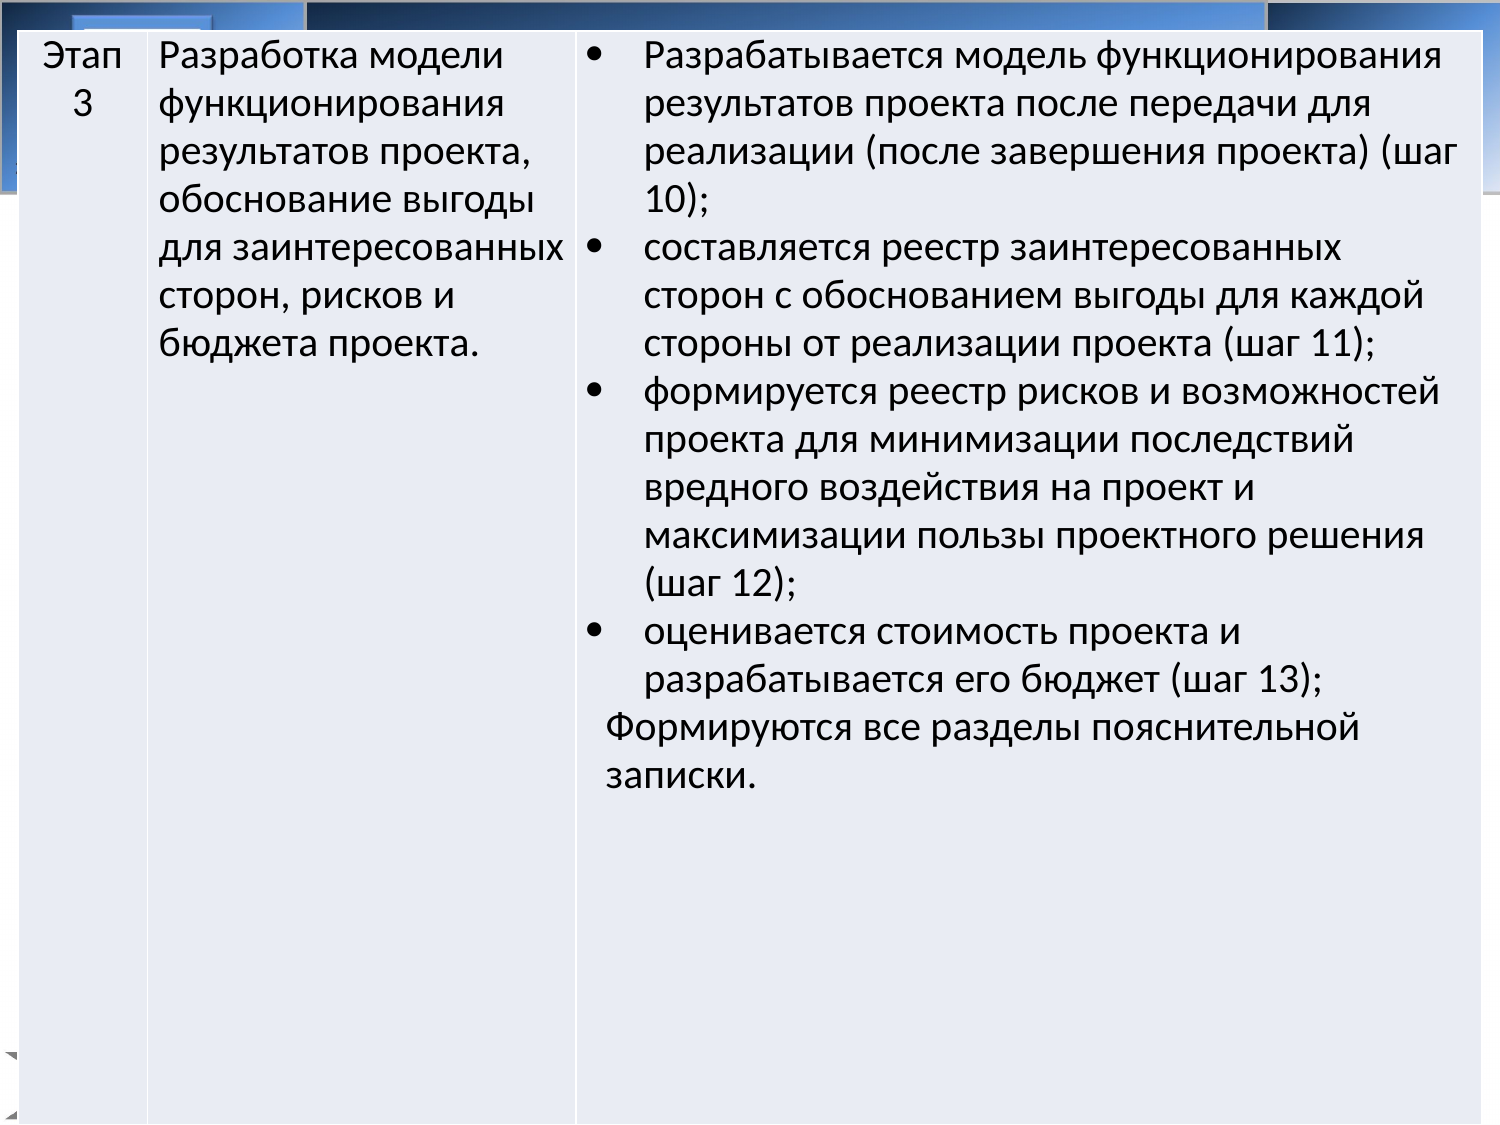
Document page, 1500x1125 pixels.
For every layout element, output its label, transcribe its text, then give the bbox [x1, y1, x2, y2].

table_header Разработка модели функционирования результатов проекта, обоснование выгоды для заинтересованных сторон, рисков и бюджета проекта. [148, 32, 575, 1124]
table_header Этап 3 [19, 32, 147, 1124]
table_header Разрабатывается модель функционирования результатов проекта после передачи для реализации (после завершения проекта) (шаг 10); составляется реестр заинтересованных сторон с обоснованием выгоды для каждой стороны от реализации проекта (шаг 11); формируется реестр рисков и возможностей проекта для минимизации последствий вредного воздействия на проект и максимизации пользы проектного решения (шаг 12); оценивается стоимость проекта и разрабатывается его бюджет (шаг 13); Формируются все разделы пояснительной записки. [577, 32, 1481, 1124]
picture [0, 0, 1500, 1125]
